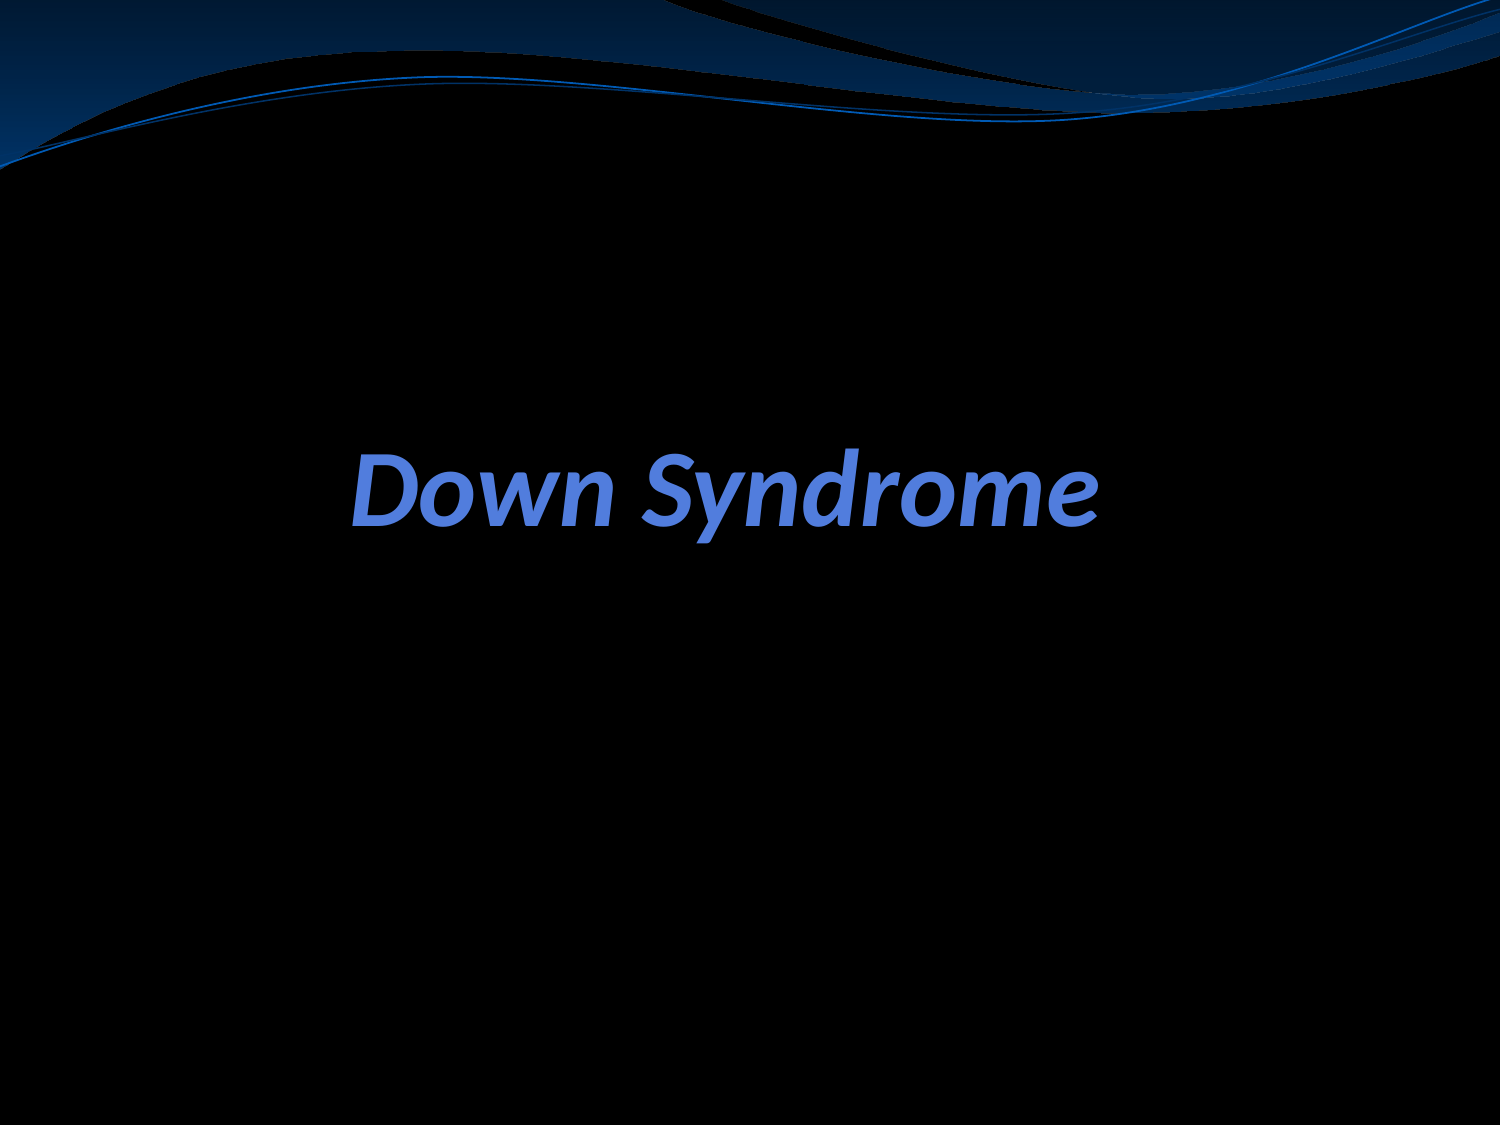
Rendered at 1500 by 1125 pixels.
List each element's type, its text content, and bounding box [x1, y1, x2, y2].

title Down Syndrome [87, 324, 1363, 549]
